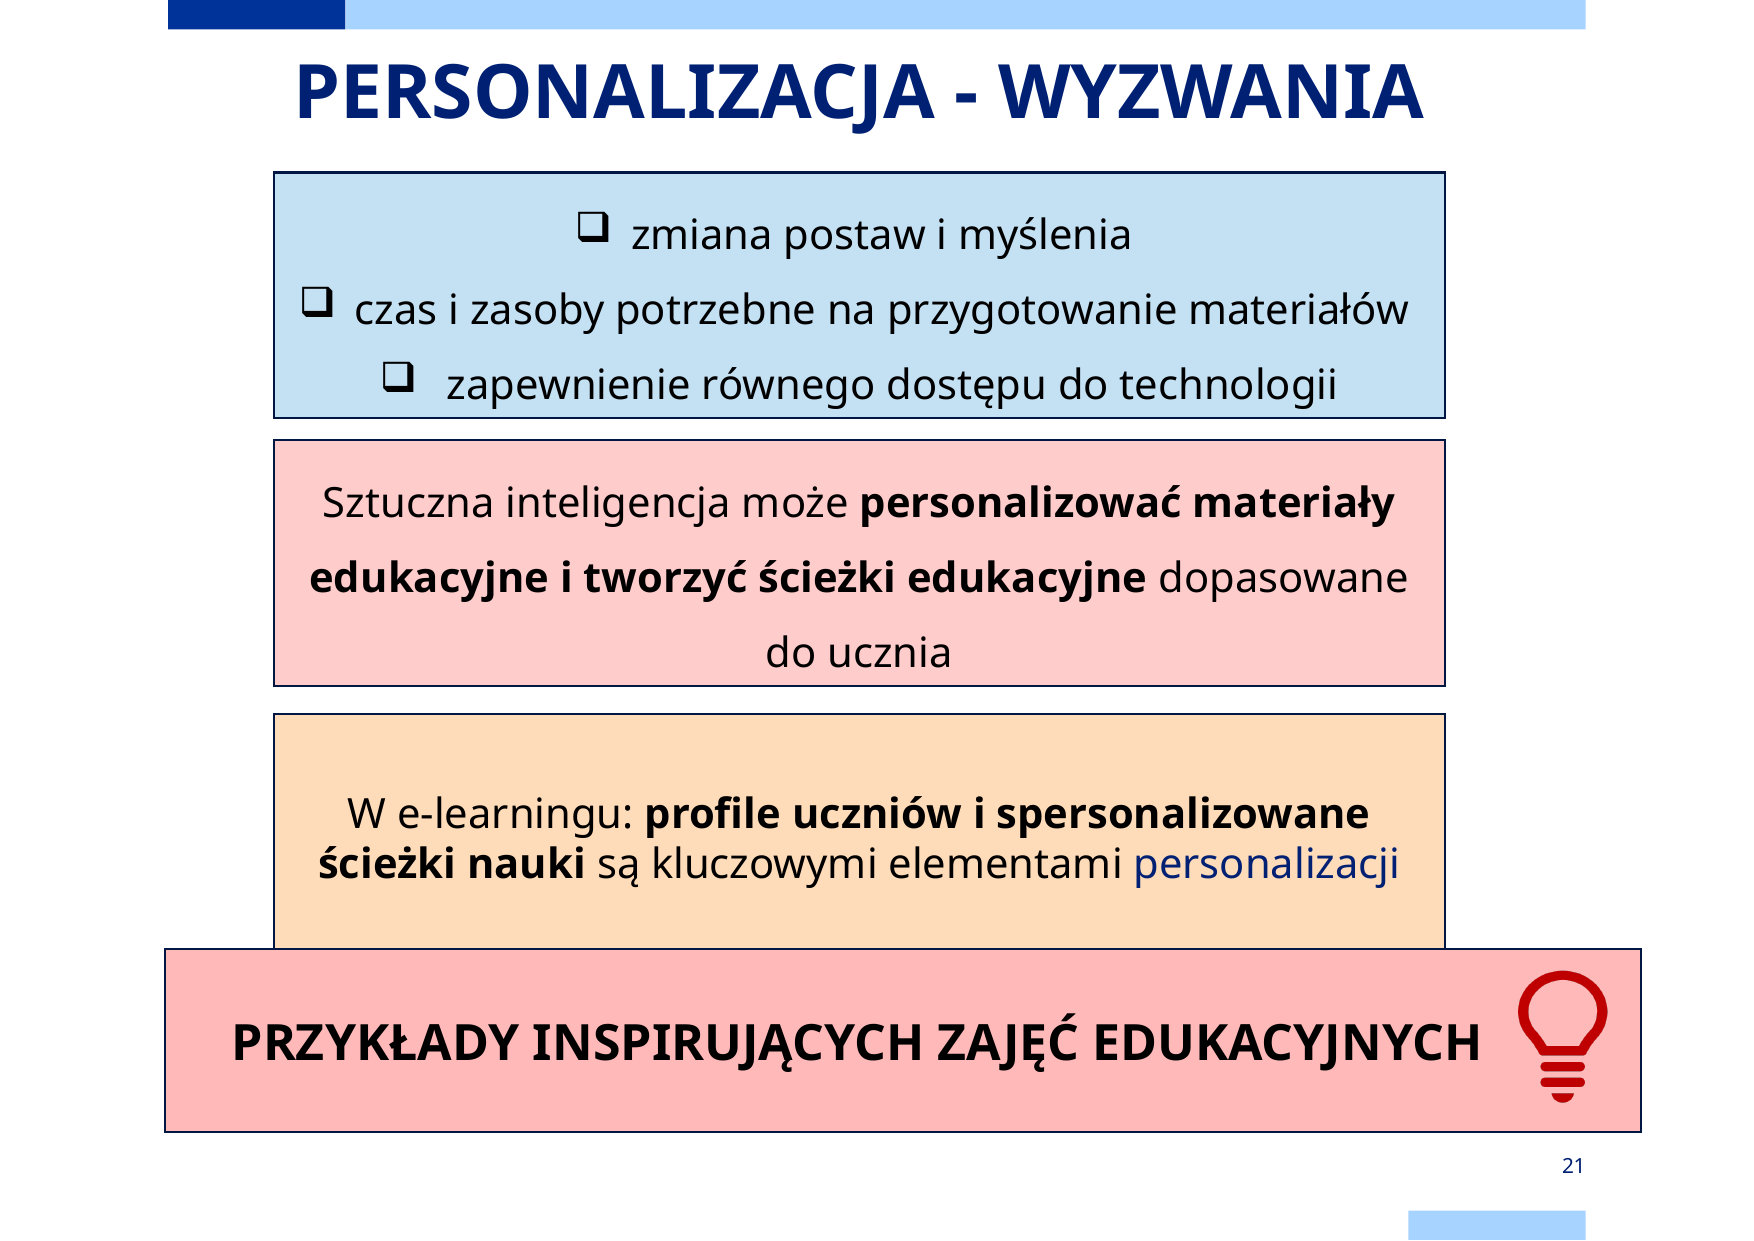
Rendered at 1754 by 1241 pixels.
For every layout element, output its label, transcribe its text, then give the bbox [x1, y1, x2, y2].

title PERSONALIZACJA - WYZWANIA [132, 59, 1586, 183]
slide_number 21 [1408, 1151, 1586, 1182]
text_box zmiana postaw i myślenia czas i zasoby potrzebne na przygotowanie materiałów zapewnienie równego dostępu do technologii [273, 171, 1446, 419]
text_box Sztuczna inteligencja może personalizować materiały edukacyjne i tworzyć ścieżki edukacyjne dopasowane do ucznia [273, 439, 1446, 687]
picture [1480, 961, 1645, 1112]
text_box PRZYKŁADY INSPIRUJĄCYCH ZAJĘĆ EDUKACYJNYCH [164, 948, 1642, 1133]
text_box W e-learningu: profile uczniów i spersonalizowane ścieżki nauki są kluczowymi elementami personalizacji [273, 713, 1446, 948]
list [85, 183, 1586, 1093]
